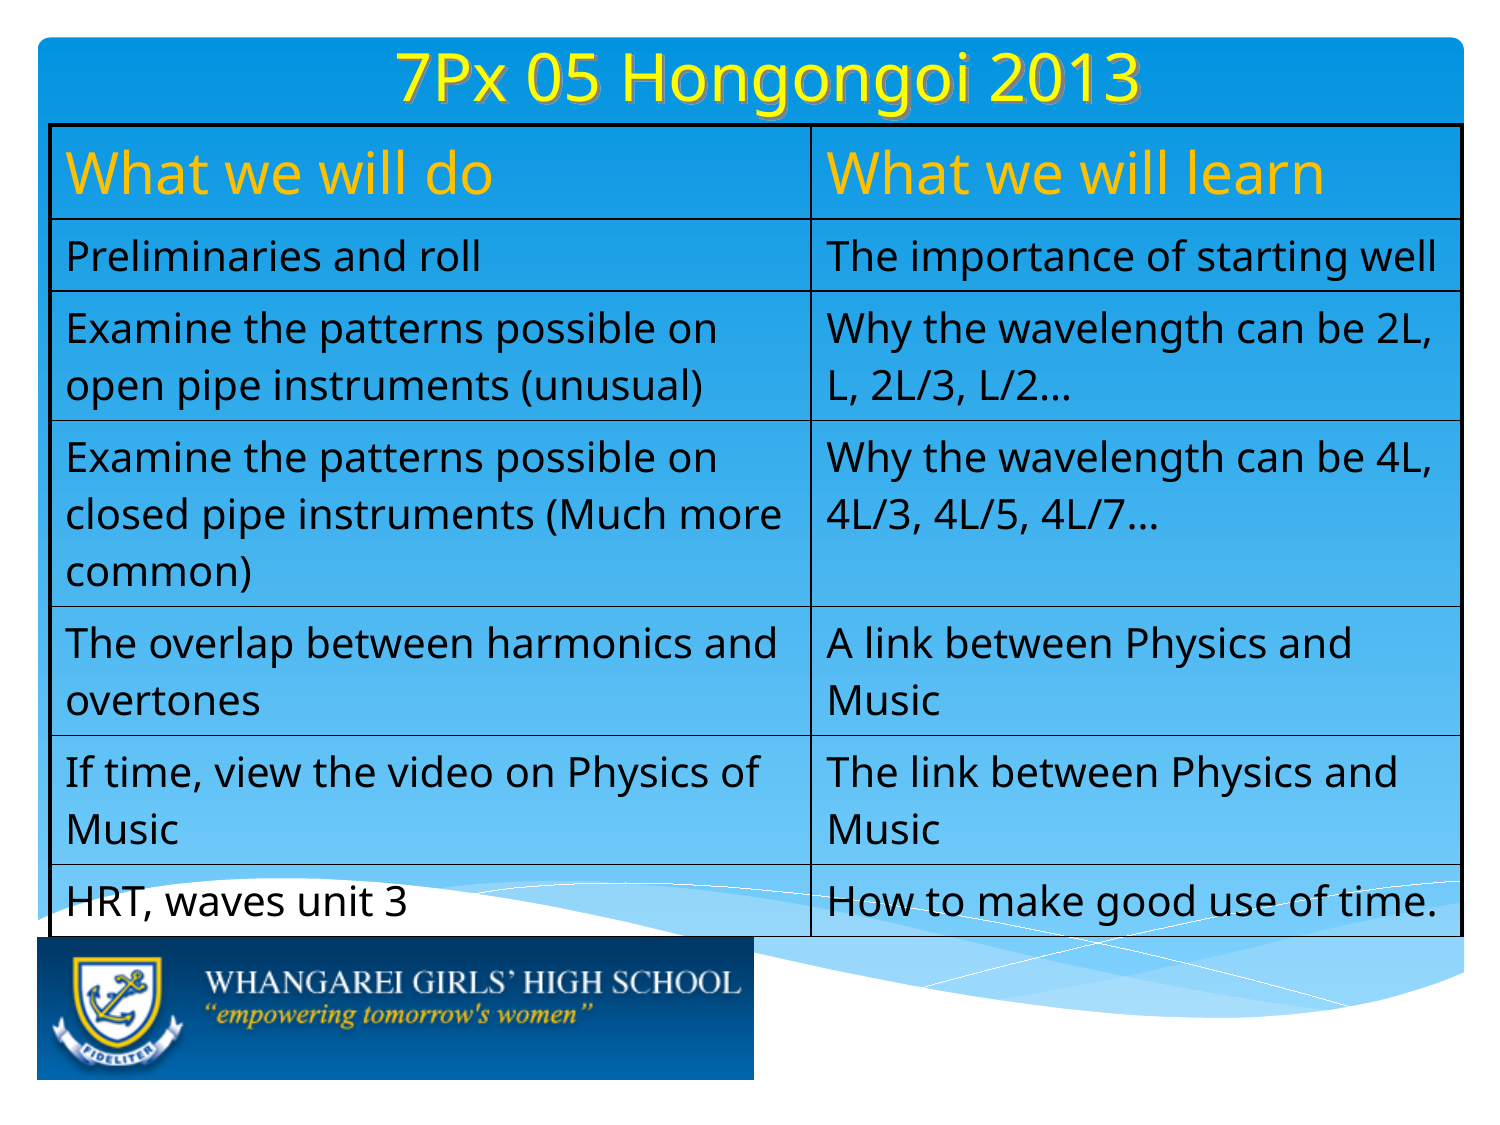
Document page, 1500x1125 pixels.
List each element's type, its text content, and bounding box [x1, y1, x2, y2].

table_header What we will learn [812, 127, 1460, 218]
table_cell The importance of starting well [812, 220, 1460, 290]
table_cell Examine the patterns possible on closed pipe instruments (Much more common) [52, 421, 810, 606]
text_box 7Px 05 Hongongoi 2013 [162, 24, 1375, 123]
table_cell Why the wavelength can be 4L, 4L/3, 4L/5, 4L/7… [812, 421, 1460, 606]
table_cell A link between Physics and Music [812, 607, 1460, 735]
table_header What we will do [52, 127, 810, 218]
picture [37, 937, 754, 1080]
table_cell Why the wavelength can be 2L, L, 2L/3, L/2… [812, 292, 1460, 420]
table_cell The overlap between harmonics and overtones [52, 607, 810, 735]
table_cell If time, view the video on Physics of Music [52, 736, 810, 864]
table_cell The link between Physics and Music [812, 736, 1460, 864]
table_cell Preliminaries and roll [52, 220, 810, 290]
table_cell HRT, waves unit 3 [52, 865, 810, 936]
table_cell Examine the patterns possible on open pipe instruments (unusual) [52, 292, 810, 420]
table_cell How to make good use of time. [812, 865, 1460, 936]
